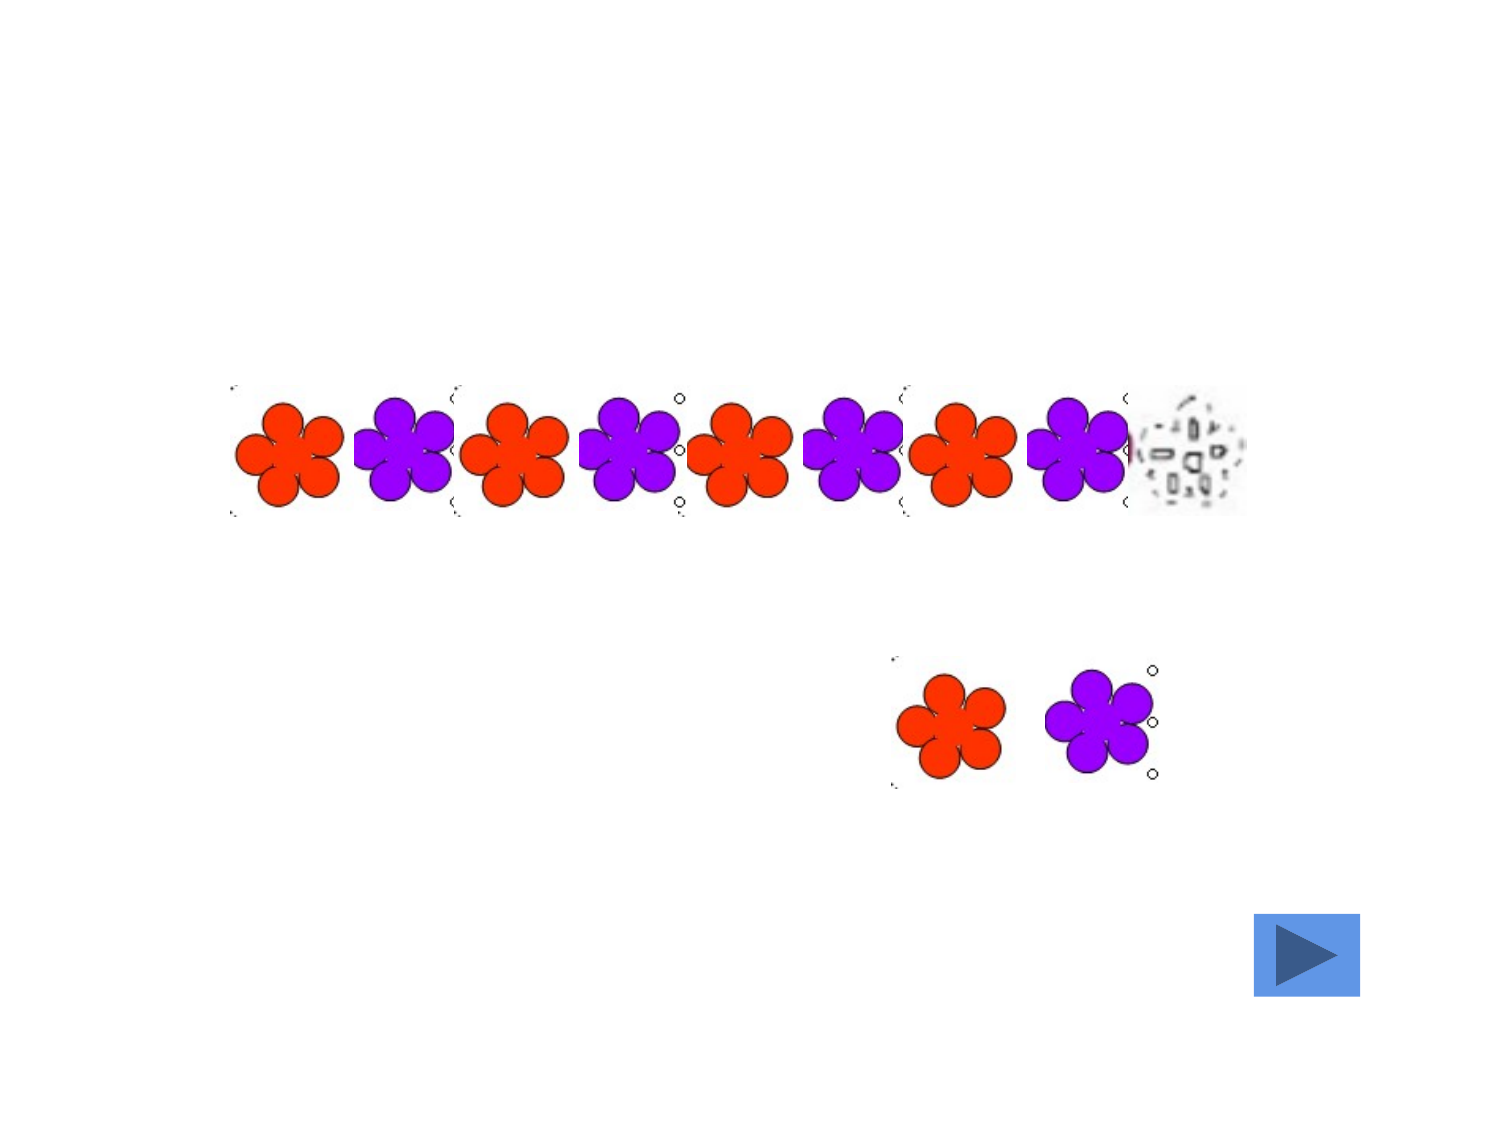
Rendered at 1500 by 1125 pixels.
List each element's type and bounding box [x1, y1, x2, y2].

picture [891, 656, 1016, 789]
picture [1045, 645, 1160, 783]
picture [230, 373, 1247, 517]
text_box [1253, 913, 1361, 997]
